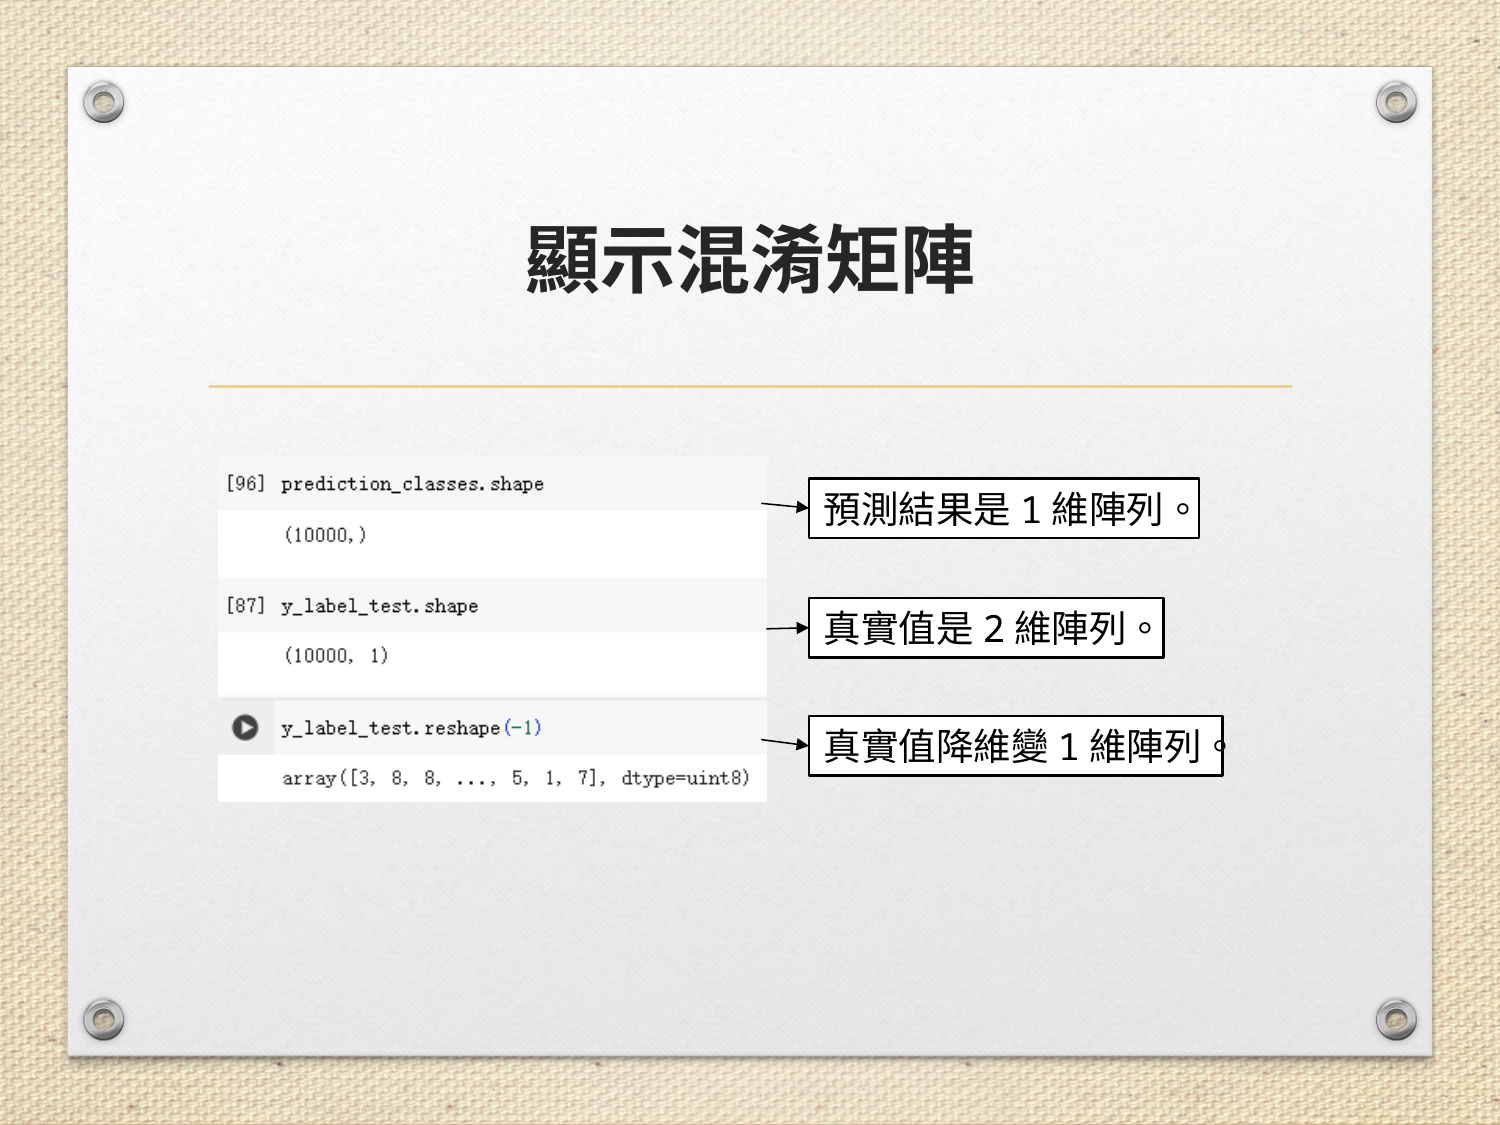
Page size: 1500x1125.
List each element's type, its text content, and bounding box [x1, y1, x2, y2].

picture [0, 0, 1500, 1125]
title 顯示混淆矩陣 [193, 150, 1309, 365]
text_box 真實值降維變1維陣列。 [808, 715, 1224, 777]
text_box 預測結果是1維陣列。 [808, 477, 1200, 539]
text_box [761, 503, 810, 509]
text_box [193, 409, 1310, 975]
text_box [761, 739, 810, 747]
text_box 真實值是2維陣列。 [808, 597, 1165, 659]
